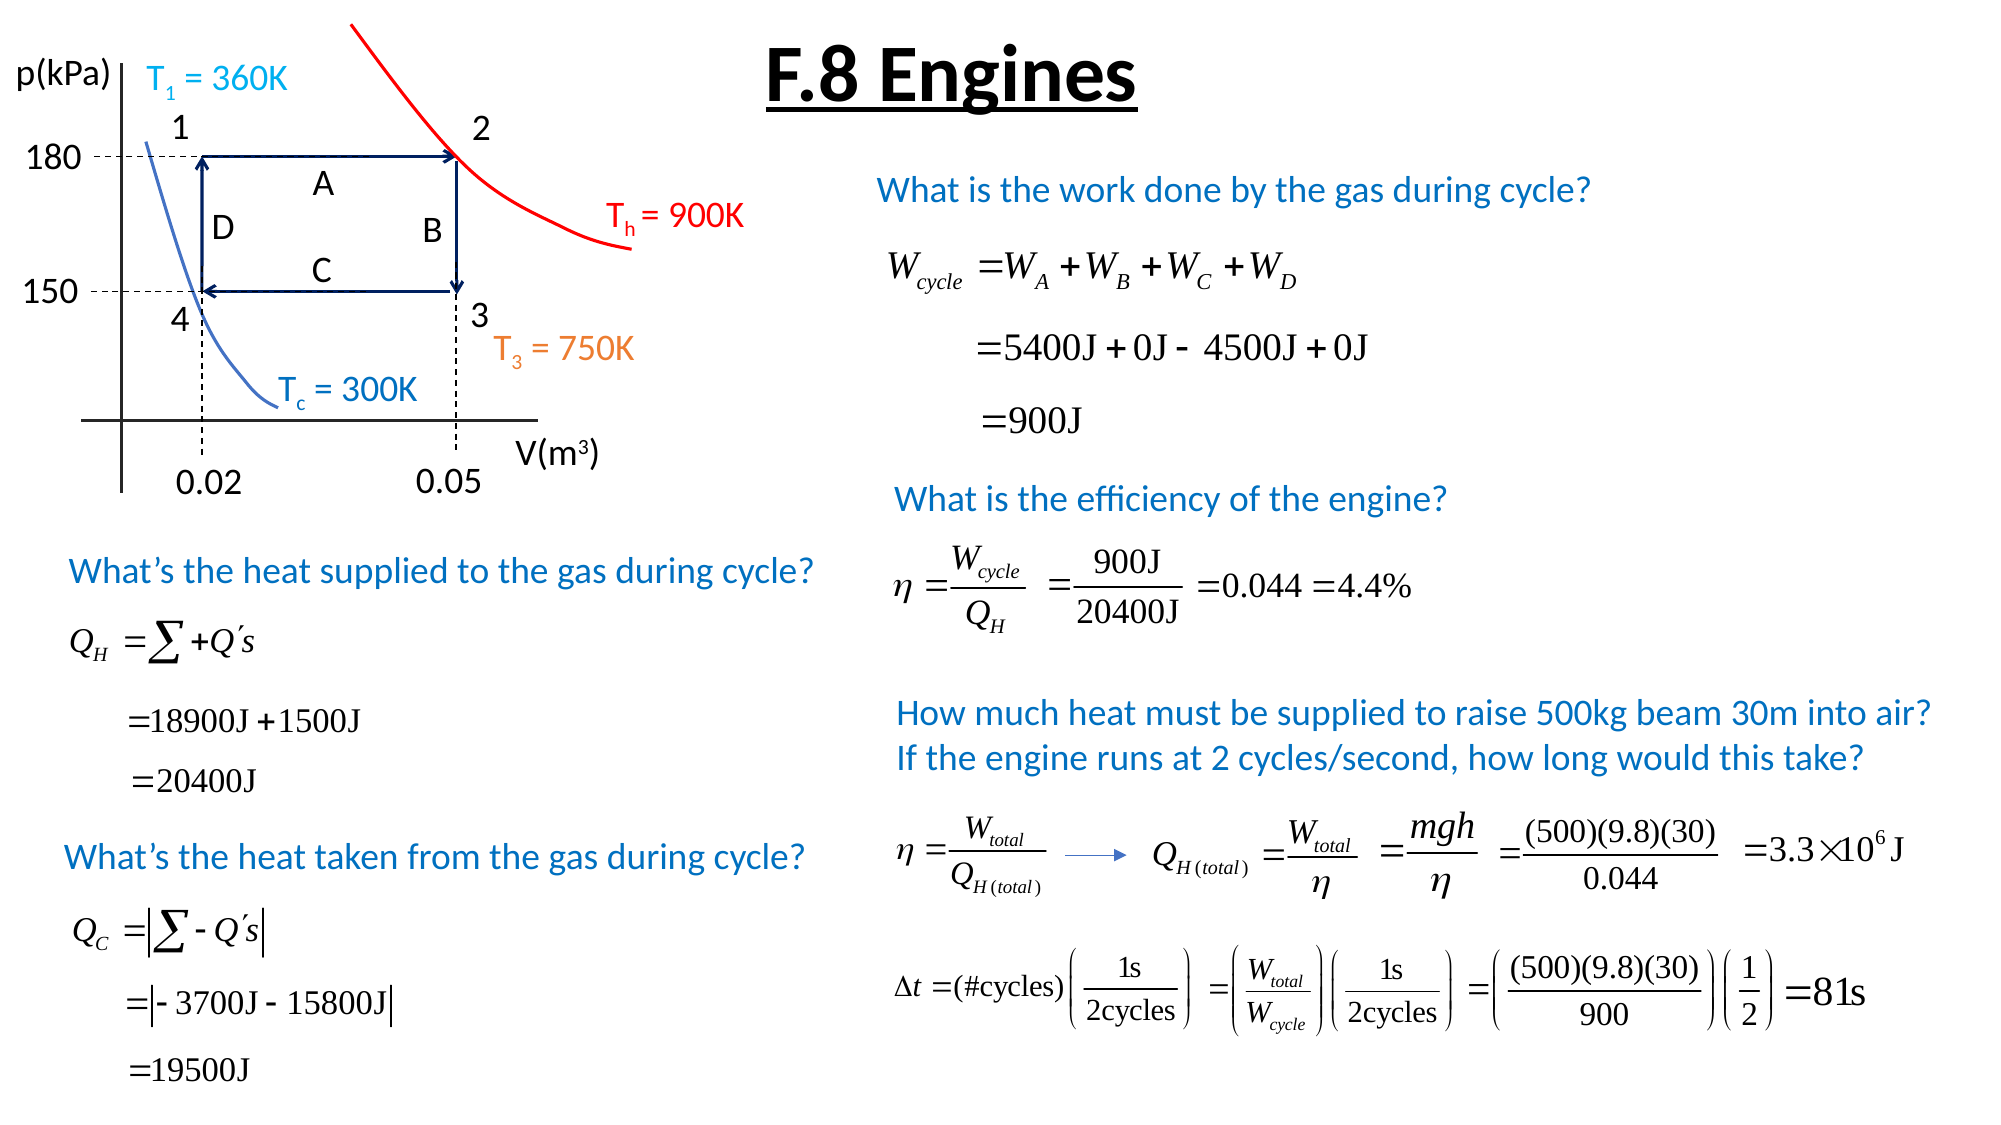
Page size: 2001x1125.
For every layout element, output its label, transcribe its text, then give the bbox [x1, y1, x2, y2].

text_box V(m3) [500, 420, 616, 481]
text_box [889, 534, 1033, 642]
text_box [67, 900, 272, 965]
text_box What’s the heat taken from the gas during cycle? [49, 825, 823, 885]
text_box 1 [155, 112, 205, 155]
text_box What’s the heat supplied to the gas during cycle? [53, 538, 831, 599]
text_box [202, 254, 221, 291]
text_box [145, 141, 154, 156]
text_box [973, 397, 1091, 444]
text_box B [407, 197, 456, 258]
text_box [350, 23, 591, 241]
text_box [1202, 940, 1461, 1043]
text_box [123, 760, 263, 801]
text_box p(kPa) [0, 40, 127, 101]
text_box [892, 807, 1054, 903]
text_box D [202, 194, 250, 255]
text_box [1775, 967, 1873, 1016]
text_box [64, 614, 264, 673]
text_box F.8 Engines [751, 23, 1249, 127]
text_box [118, 977, 399, 1035]
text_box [883, 239, 1304, 302]
text_box C [297, 237, 347, 291]
text_box 0.05 [401, 448, 498, 509]
text_box 0.02 [160, 449, 258, 510]
text_box What is the efficiency of the engine? [879, 466, 1465, 527]
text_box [1460, 943, 1782, 1038]
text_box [1189, 564, 1419, 606]
text_box 3 [456, 282, 505, 343]
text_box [968, 324, 1376, 371]
text_box Tc = 300K [263, 356, 433, 420]
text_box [1040, 539, 1189, 632]
text_box [149, 157, 201, 286]
text_box C [297, 292, 347, 298]
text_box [1735, 821, 1913, 871]
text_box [1491, 810, 1724, 897]
text_box D [196, 194, 201, 250]
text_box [120, 700, 369, 741]
text_box T3 = 750K [478, 315, 650, 382]
text_box A [297, 150, 348, 156]
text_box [889, 942, 1199, 1035]
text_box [1147, 810, 1366, 906]
text_box 4 [155, 292, 201, 347]
text_box 150 [6, 258, 94, 319]
text_box [205, 292, 263, 400]
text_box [121, 1049, 258, 1091]
text_box T1 = 360K [131, 46, 303, 112]
text_box 2 [457, 95, 506, 156]
text_box A [297, 157, 348, 211]
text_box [1371, 801, 1486, 907]
text_box Th = 900K [591, 182, 760, 249]
text_box 180 [9, 124, 97, 185]
text_box How much heat must be supplied to raise 500kg beam 30m into air? If the engine runs at 2 cycles/second, how long would this take? [881, 680, 1949, 785]
text_box 4 [155, 286, 201, 291]
text_box What is the work done by the gas during cycle? [861, 158, 1609, 218]
